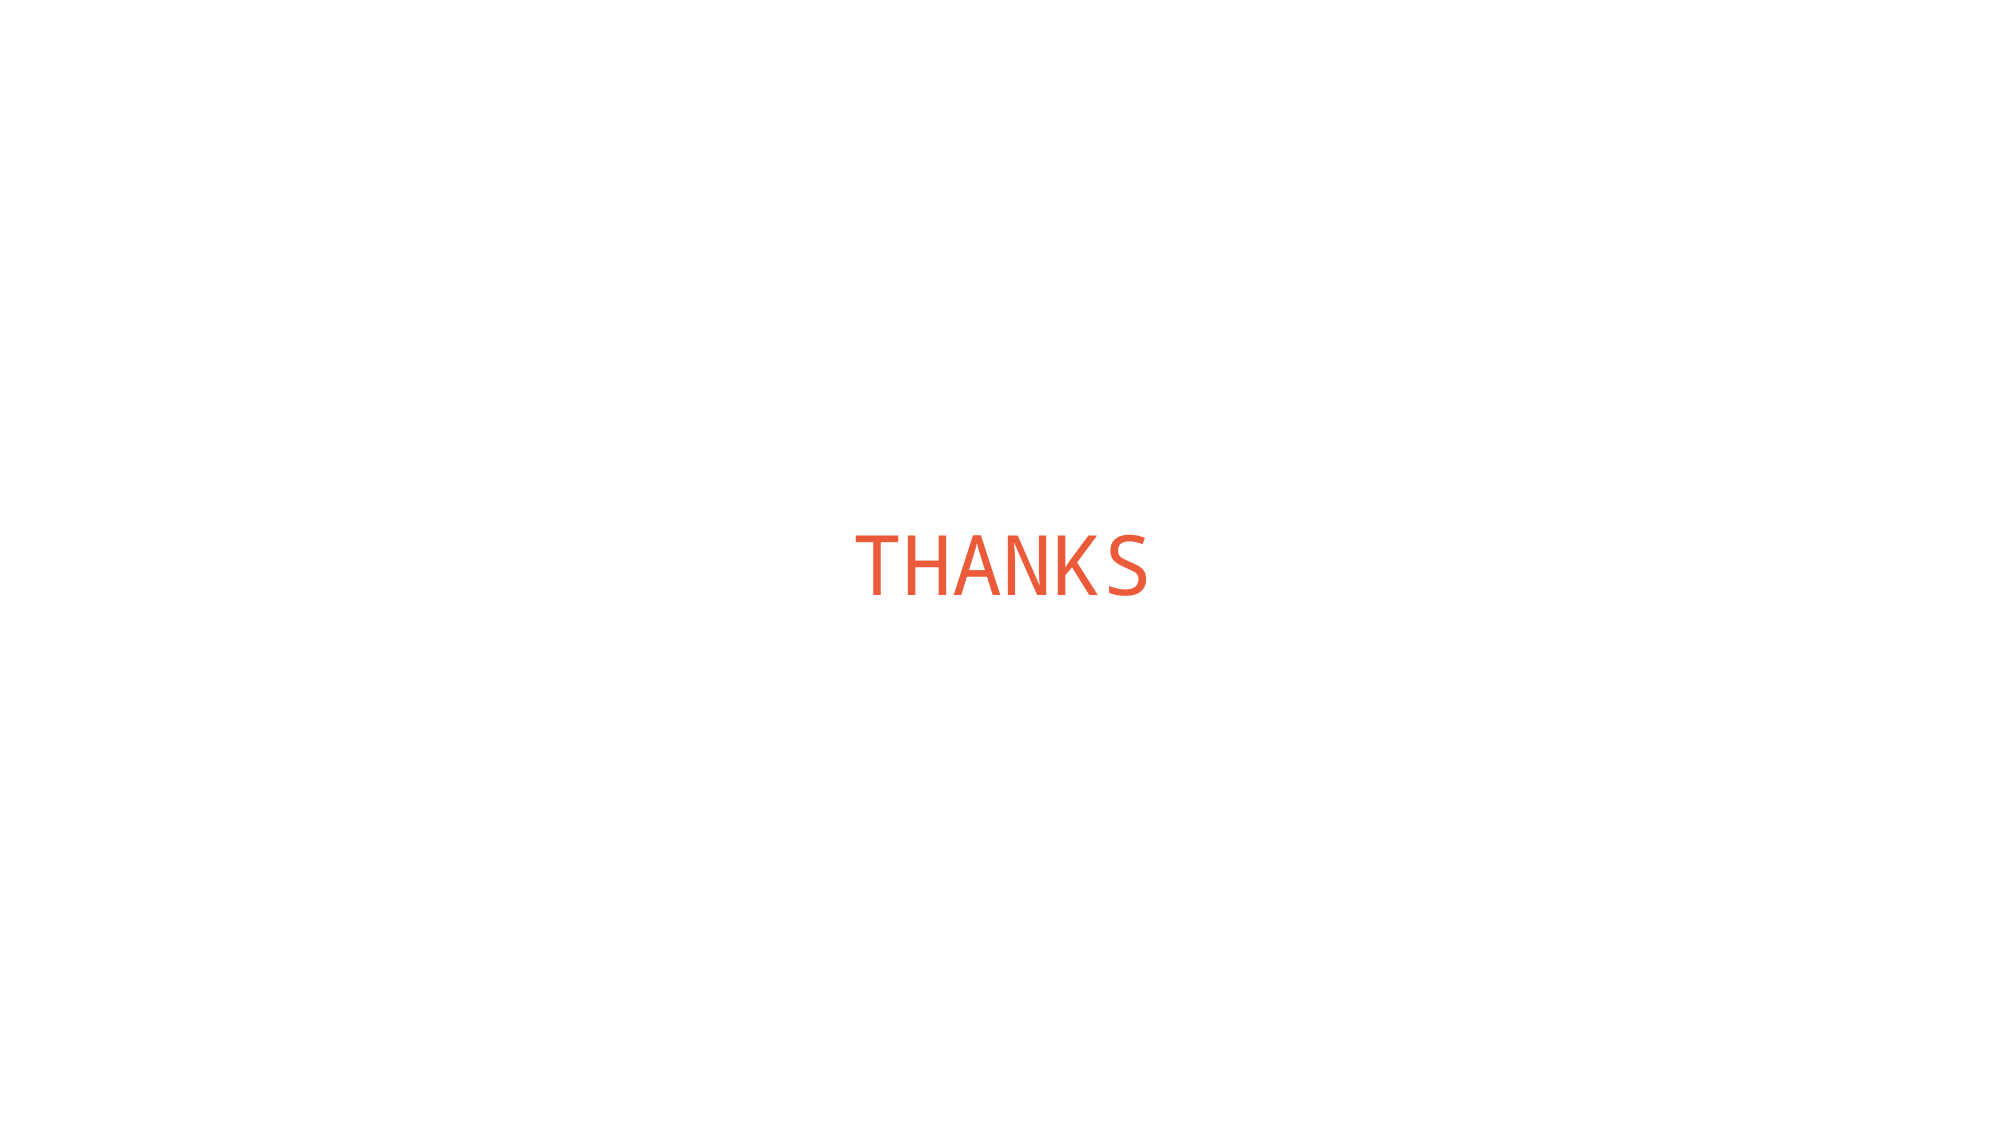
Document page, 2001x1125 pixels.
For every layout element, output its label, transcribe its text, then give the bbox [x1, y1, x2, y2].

text_box THANKS [711, 504, 1293, 620]
